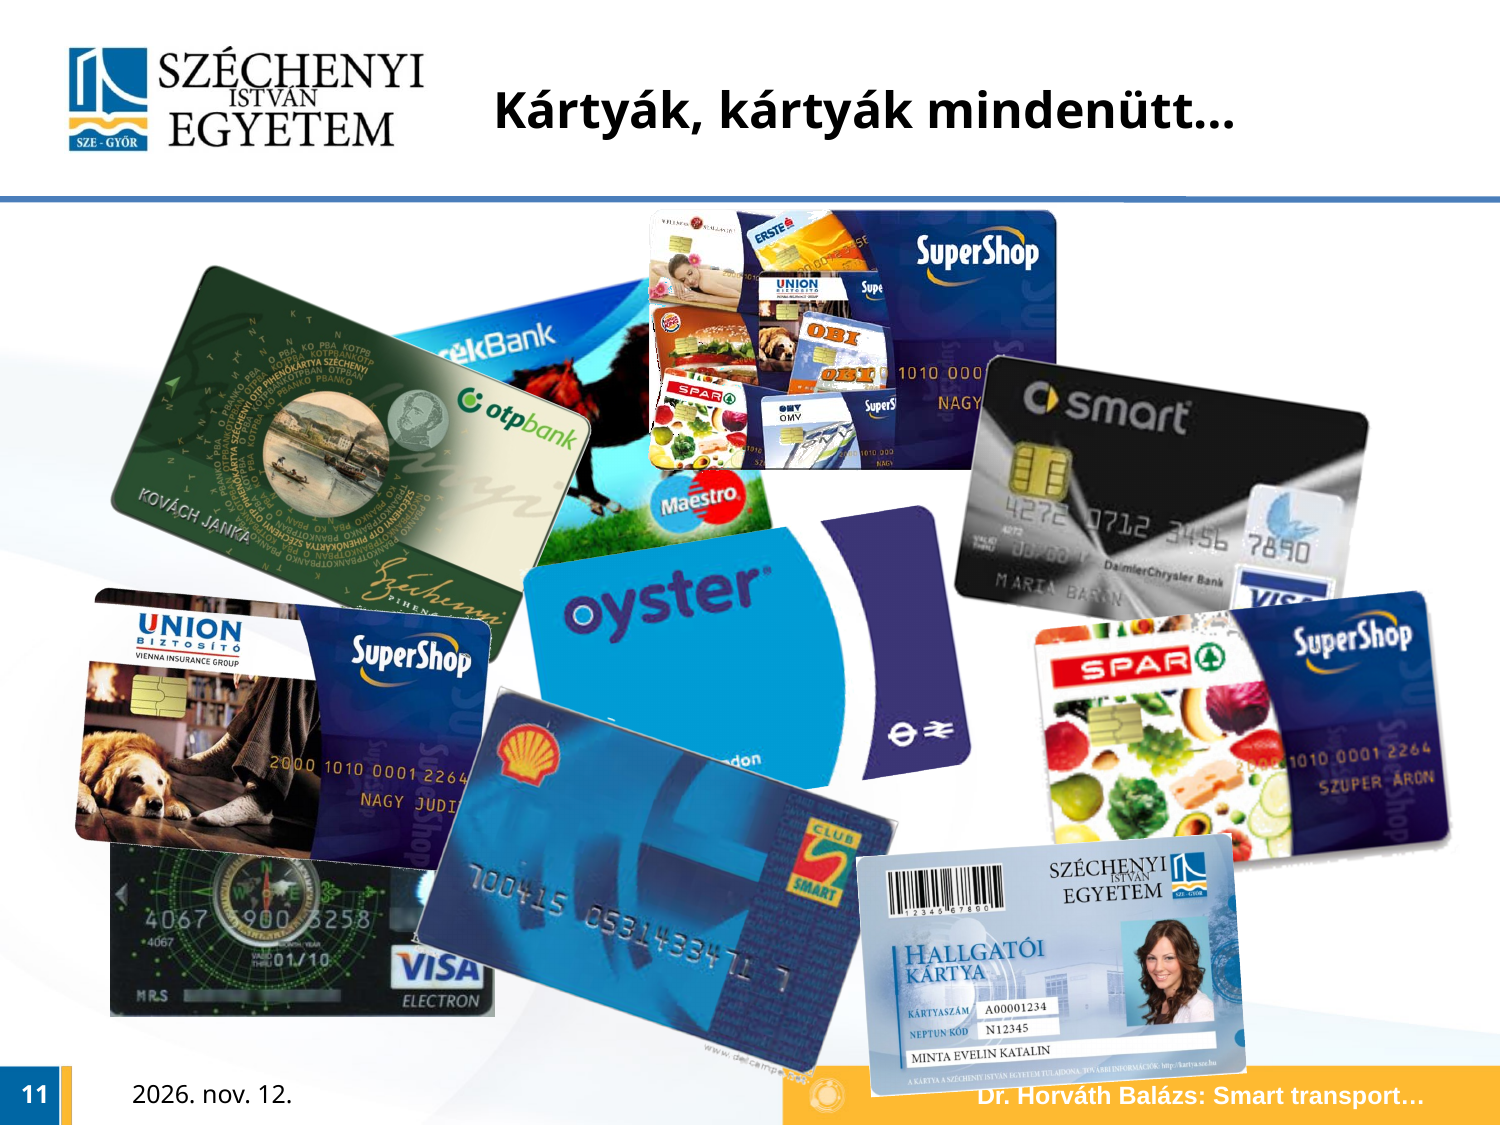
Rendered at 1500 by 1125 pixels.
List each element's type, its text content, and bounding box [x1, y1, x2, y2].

footer Dr. Horváth Balázs: Smart transport… [878, 1065, 1442, 1125]
title Kártyák, kártyák mindenütt… [478, 45, 1425, 173]
picture [0, 0, 1500, 1125]
slide_number 11 [0, 1065, 71, 1125]
slide_number 2014. szeptember 10. [117, 1065, 550, 1125]
